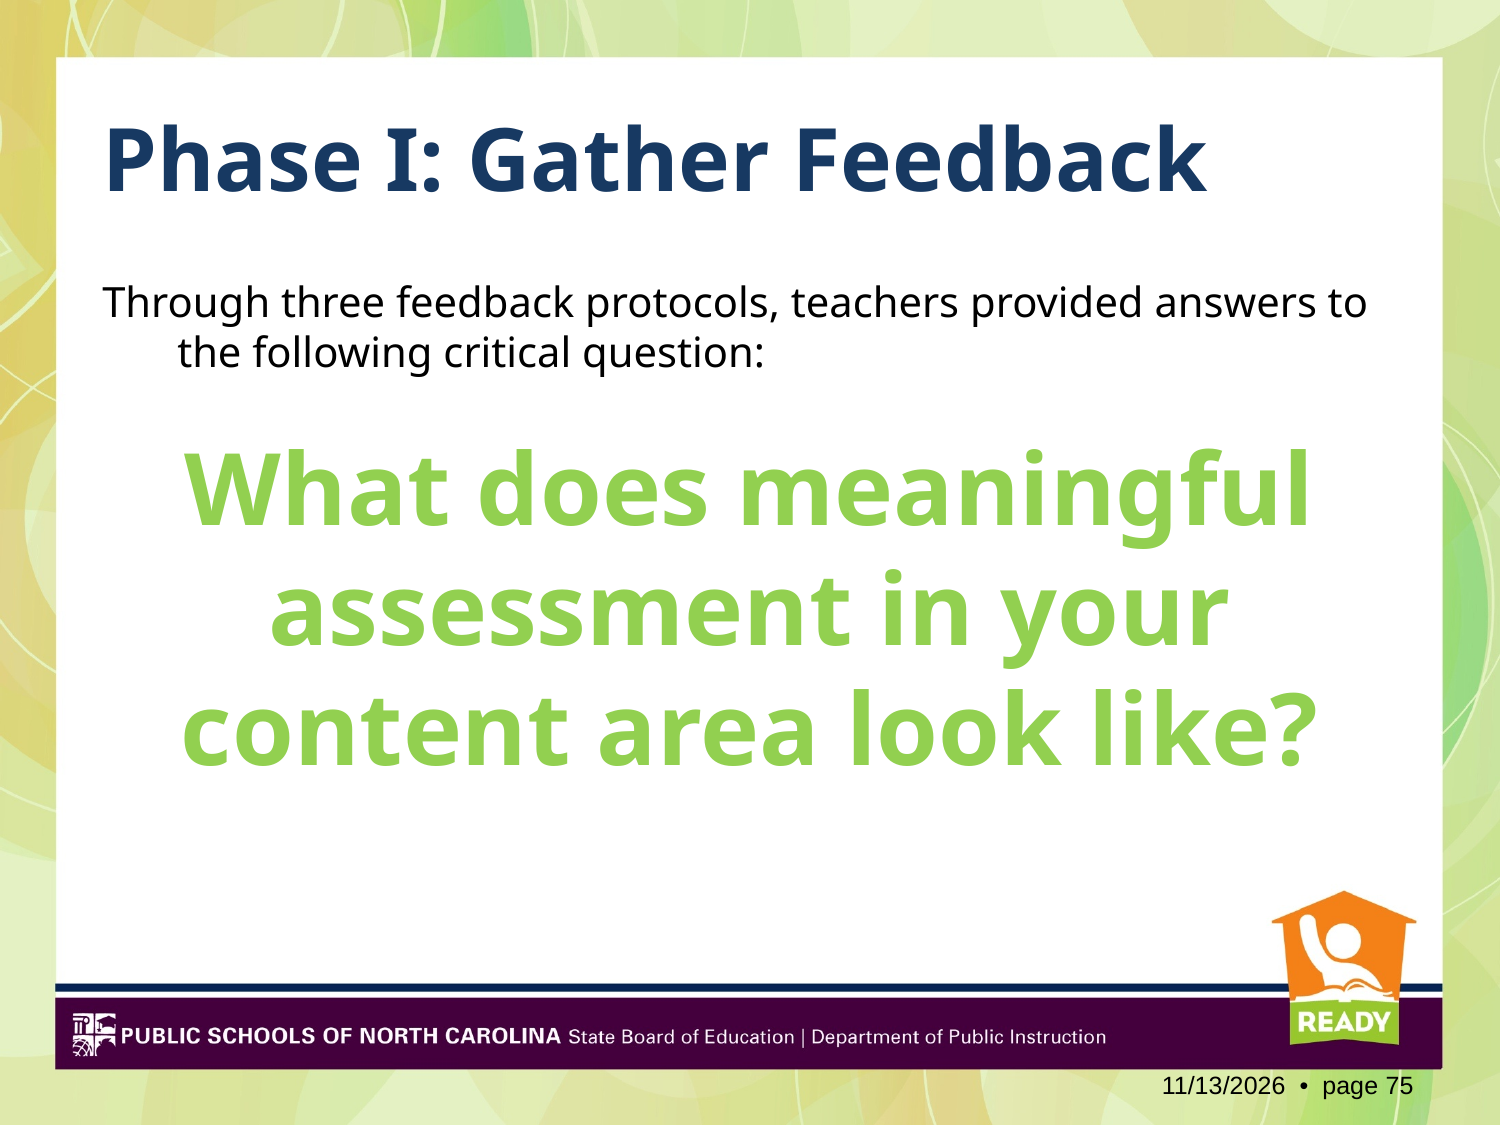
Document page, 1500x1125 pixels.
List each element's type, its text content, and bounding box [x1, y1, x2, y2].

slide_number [1147, 1062, 1460, 1122]
picture [0, 0, 1500, 1125]
text_box Through three feedback protocols, teachers provided answers to the following critical question: What does meaningful assessment in your content area look like? [87, 217, 1413, 793]
title Phase I: Gather Feedback [87, 87, 1413, 217]
